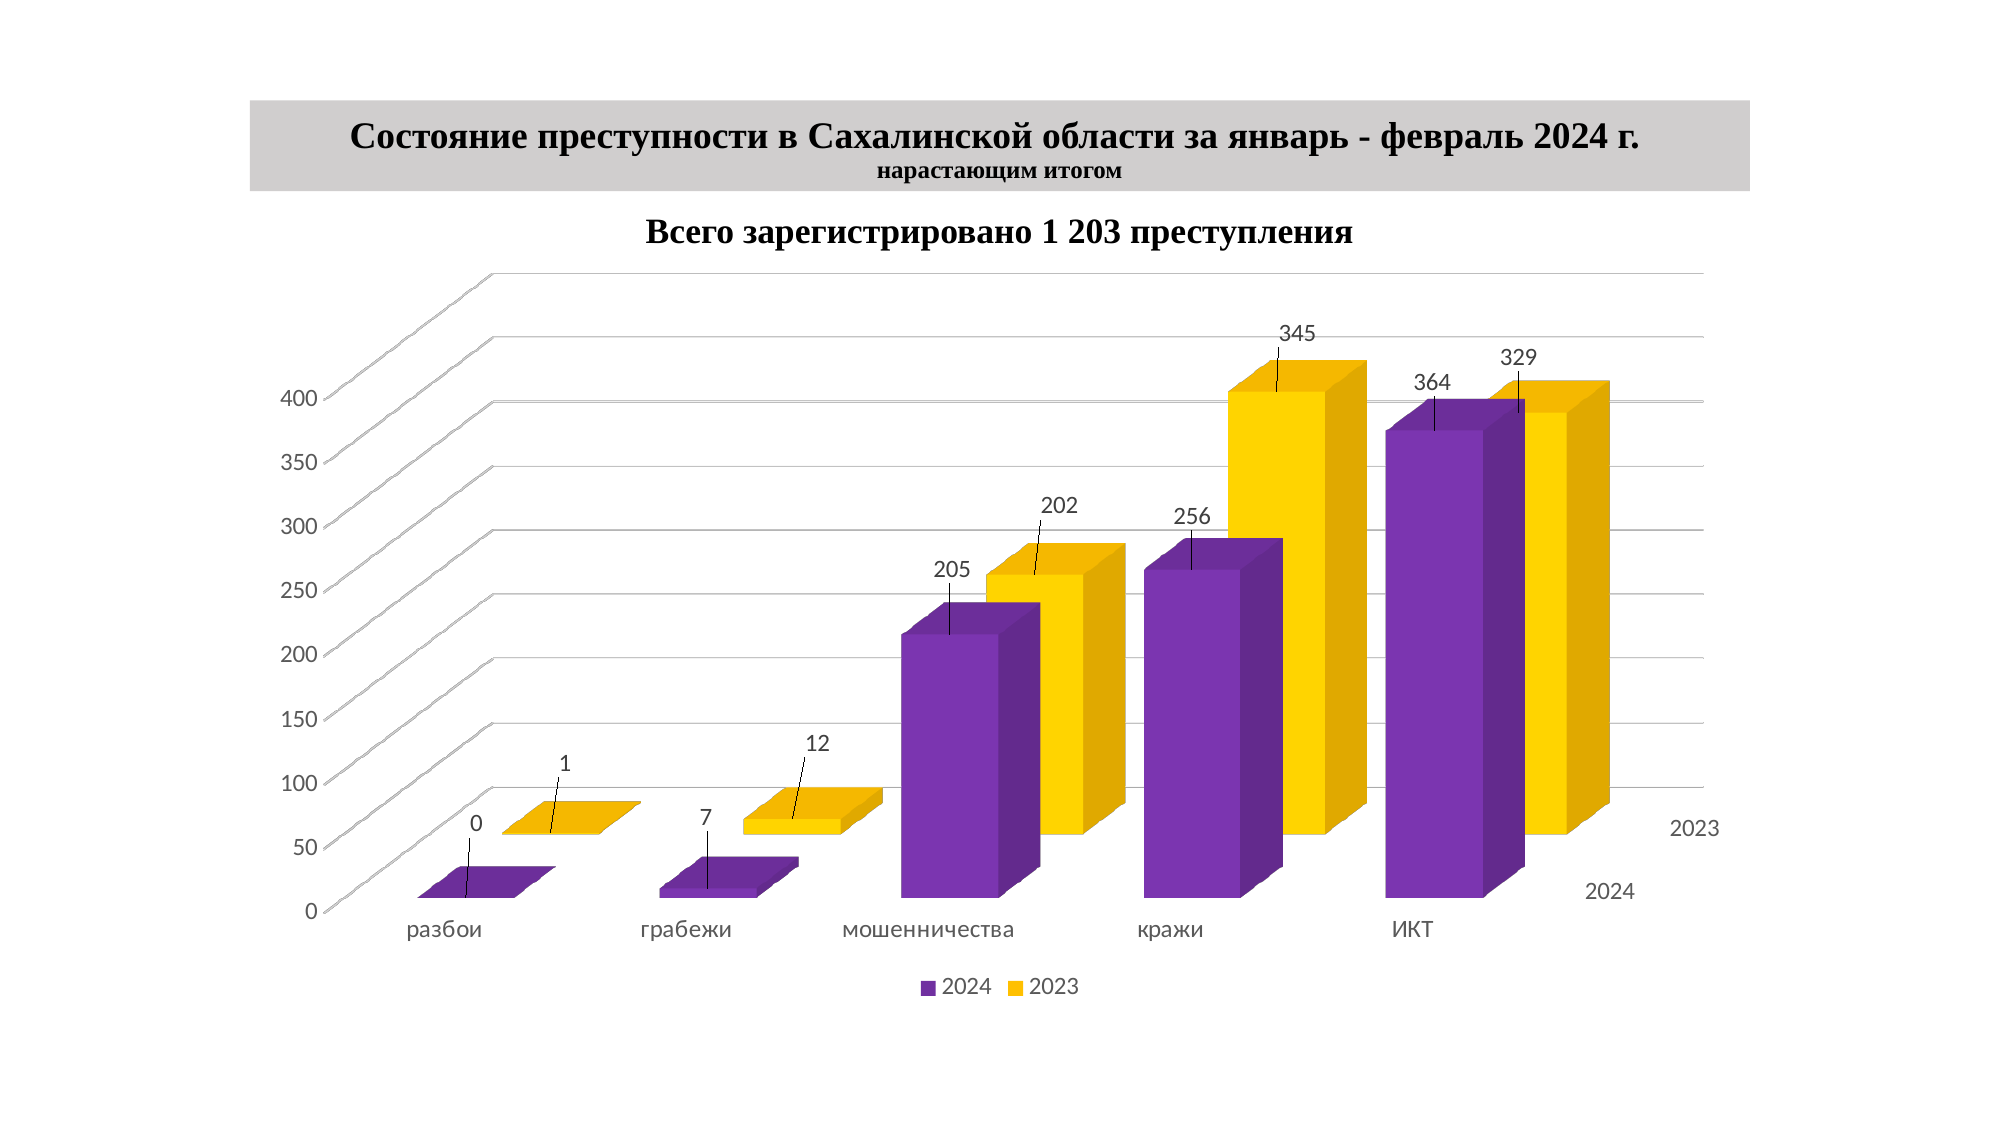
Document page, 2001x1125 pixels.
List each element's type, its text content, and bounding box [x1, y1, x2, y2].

chart [249, 258, 1750, 1007]
subtitle Всего зарегистрировано 1 203 преступления [249, 205, 1750, 258]
title Состояние преступности в Сахалинской области за январь - февраль 2024 г. нарастающим итогом [249, 100, 1750, 192]
